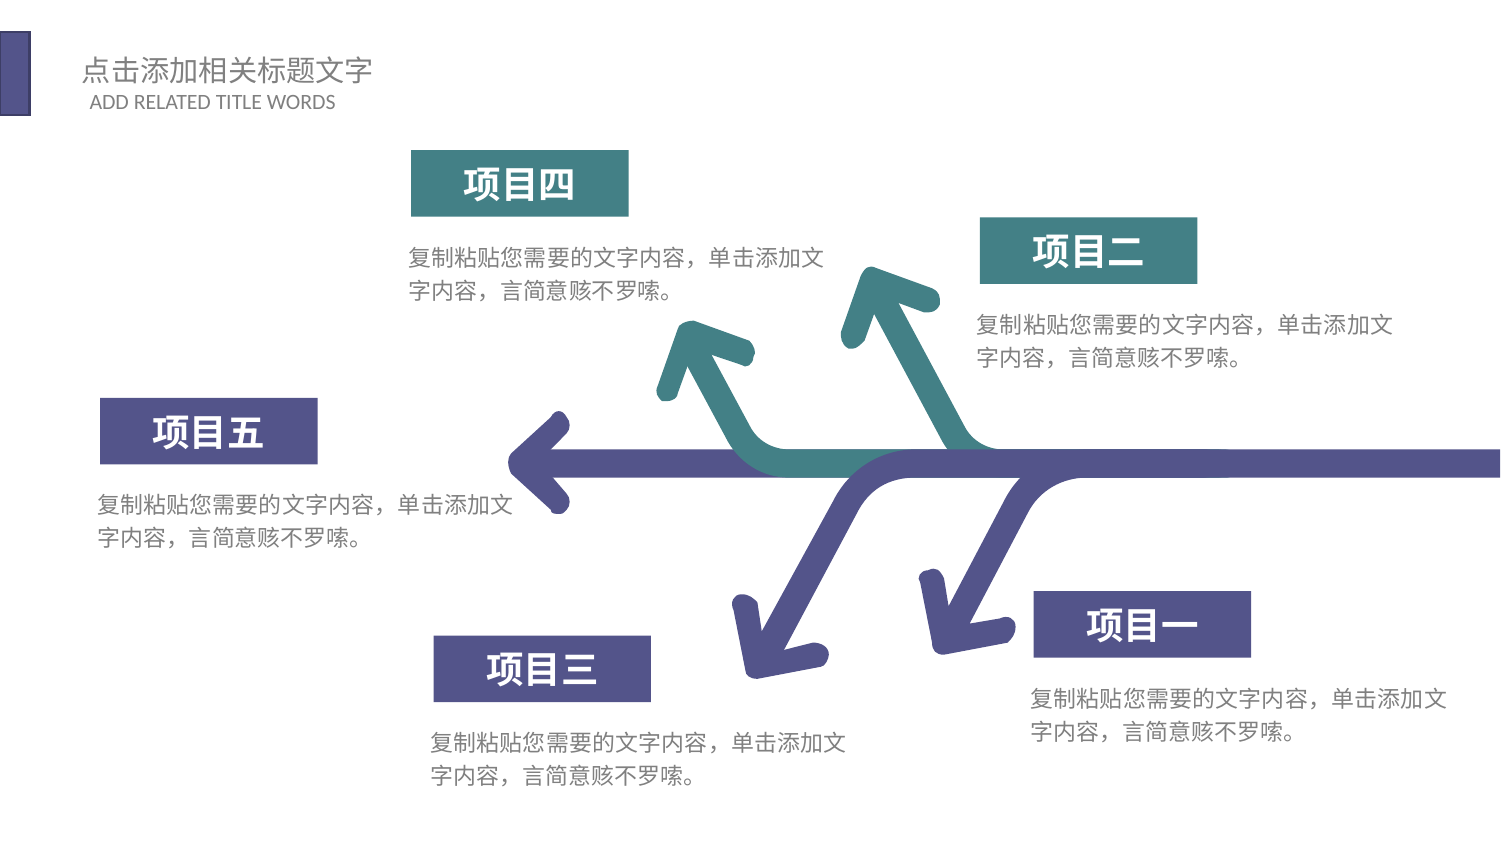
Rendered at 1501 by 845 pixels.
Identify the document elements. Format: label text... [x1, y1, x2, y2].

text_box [507, 409, 729, 514]
text_box 复制粘贴您需要的文字内容，单击添加文字内容，言简意赅不罗嗦。 [419, 717, 859, 795]
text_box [840, 264, 1238, 478]
text_box [1238, 449, 1501, 478]
text_box 复制粘贴您需要的文字内容，单击添加文字内容，言简意赅不罗嗦。 [85, 480, 526, 558]
text_box 项目五 [99, 397, 319, 465]
text_box 项目一 [1223, 590, 1252, 659]
text_box 复制粘贴您需要的文字内容，单击添加文字内容，言简意赅不罗嗦。 [396, 232, 837, 310]
text_box 项目二 [979, 216, 1198, 264]
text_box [654, 320, 840, 478]
text_box 复制粘贴您需要的文字内容，单击添加文字内容，言简意赅不罗嗦。 [1019, 673, 1459, 751]
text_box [729, 449, 1223, 679]
text_box 复制粘贴您需要的文字内容，单击添加文字内容，言简意赅不罗嗦。 [1238, 299, 1406, 377]
text_box 项目四 [410, 149, 630, 218]
text_box 项目三 [432, 635, 652, 703]
